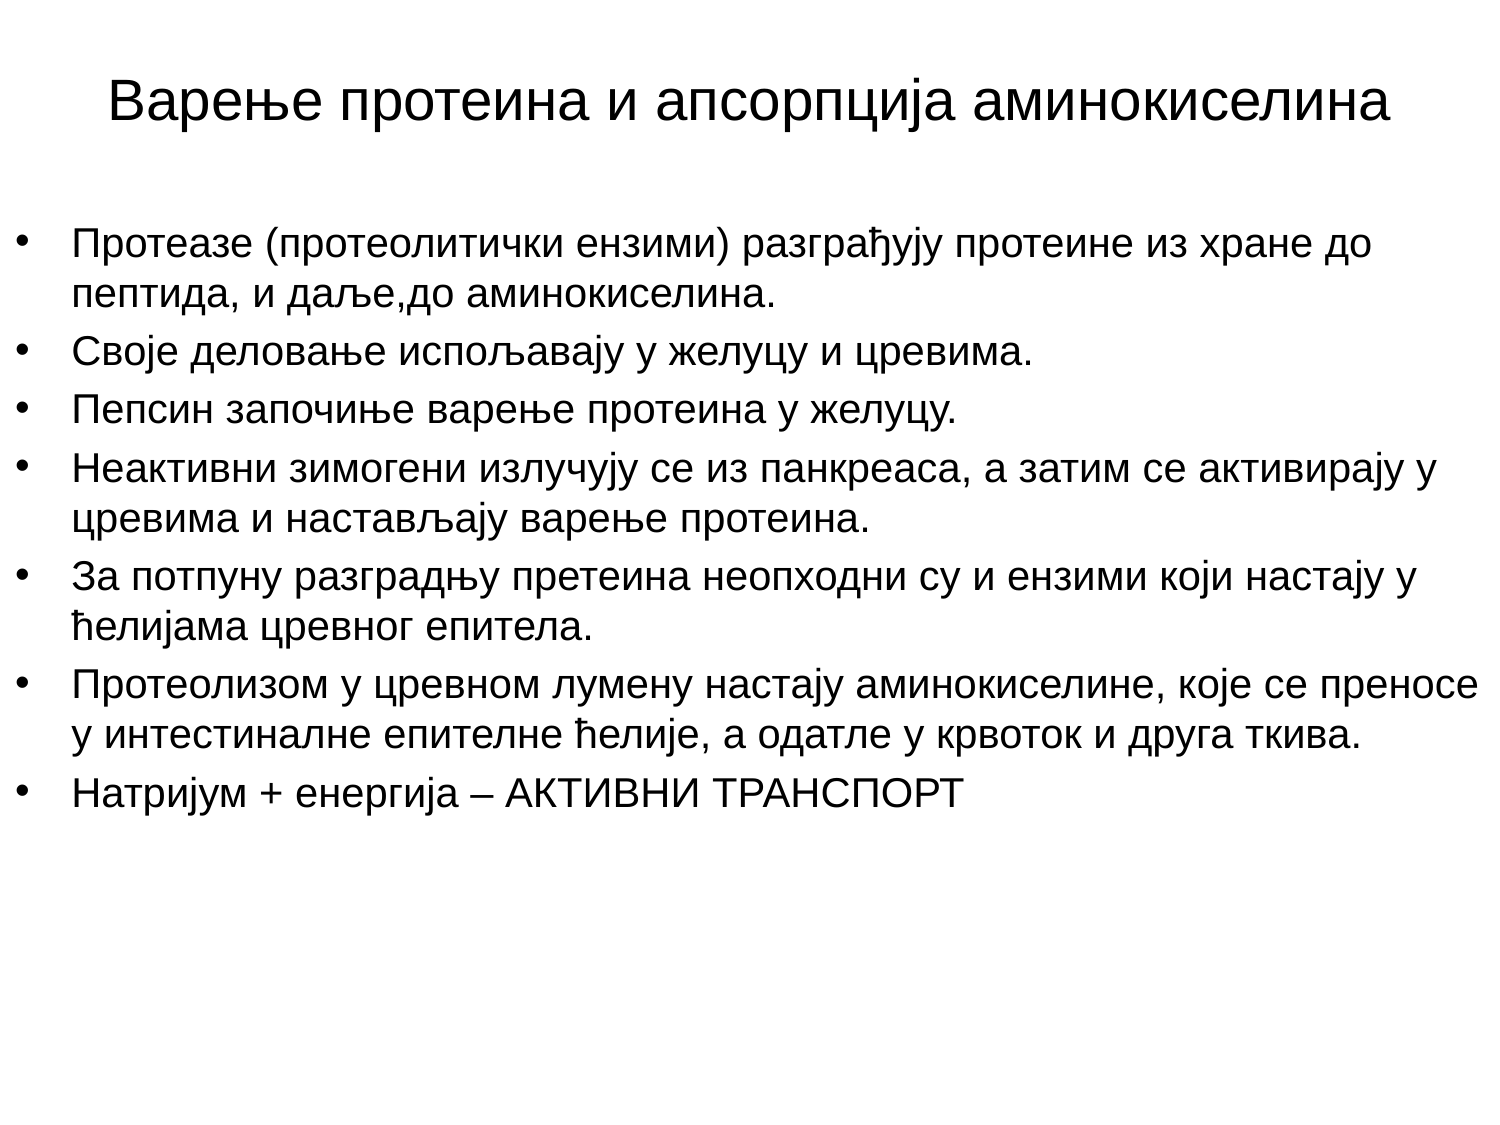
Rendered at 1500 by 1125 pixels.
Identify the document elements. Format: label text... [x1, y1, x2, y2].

list Протеазе (протеолитички ензими) разграђују протеине из хране до пептида, и даље,до аминокиселина. Своје деловање испољавају у желуцу и цревима. Пепсин започиње варење протеина у желуцу. Неактивни зимогени излучују се из панкреаса, а затим се активирају у цревима и настављају варење протеина. За потпуну разградњу претеина неопходни су и ензими који настају у ћелијама цревног епитела. Протеолизом у цревном лумену настају аминокиселине, које се преносе у интестиналне епителне ћелије, а одатле у крвоток и друга ткива. Натријум + енергија – АКТИВНИ ТРАНСПОРТ [0, 208, 1500, 1125]
title Варење протеина и апсорпција аминокиселина [0, 45, 1500, 149]
